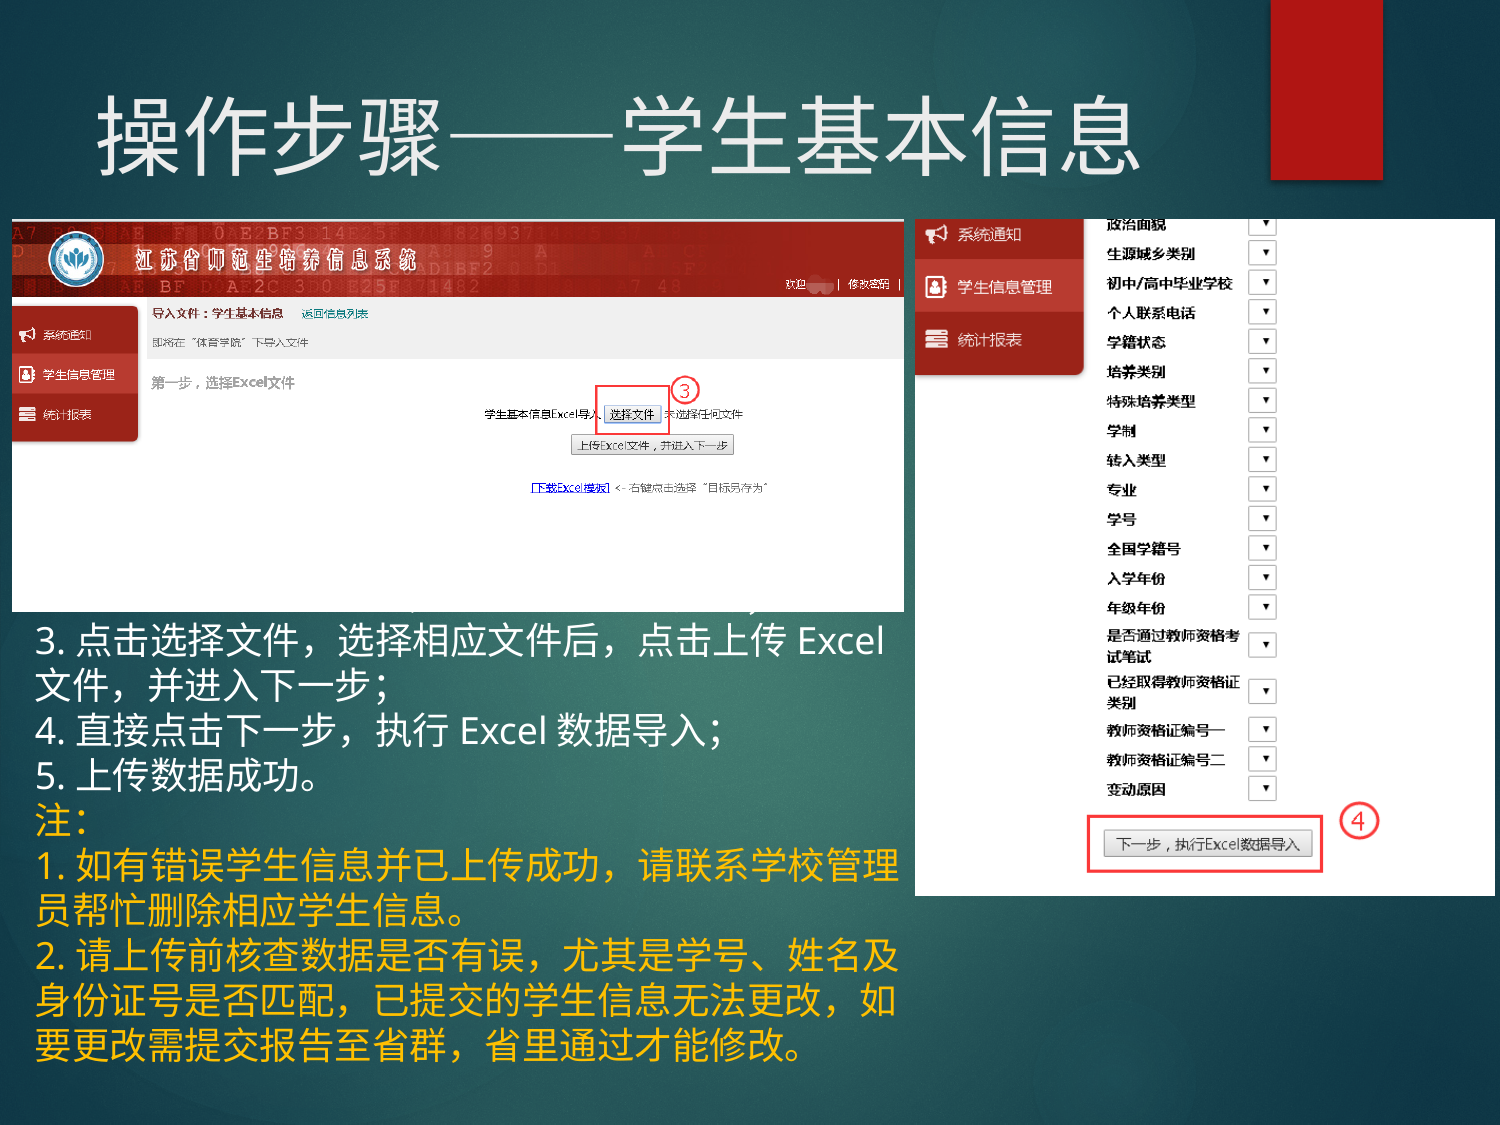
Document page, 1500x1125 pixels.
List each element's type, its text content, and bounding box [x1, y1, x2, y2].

title 操作步骤——学生基本信息 [79, 74, 1237, 228]
picture [915, 219, 1495, 896]
text_box 2.点击下载Excel模板，填写学生基本信息； 3.点击选择文件，选择相应文件后，点击上传Excel文件，并进入下一步； 4.直接点击下一步，执行Excel数据导入； 5.上传数据成功。 注： 1.如有错误学生信息并已上传成功，请联系学校管理员帮忙删除相应学生信息。 2.请上传前核查数据是否有误，尤其是学号、姓名及身份证号是否匹配，已提交的学生信息无法更改，如要更改需提交报告至省群，省里通过才能修改。 [20, 611, 921, 1075]
picture [12, 219, 904, 612]
